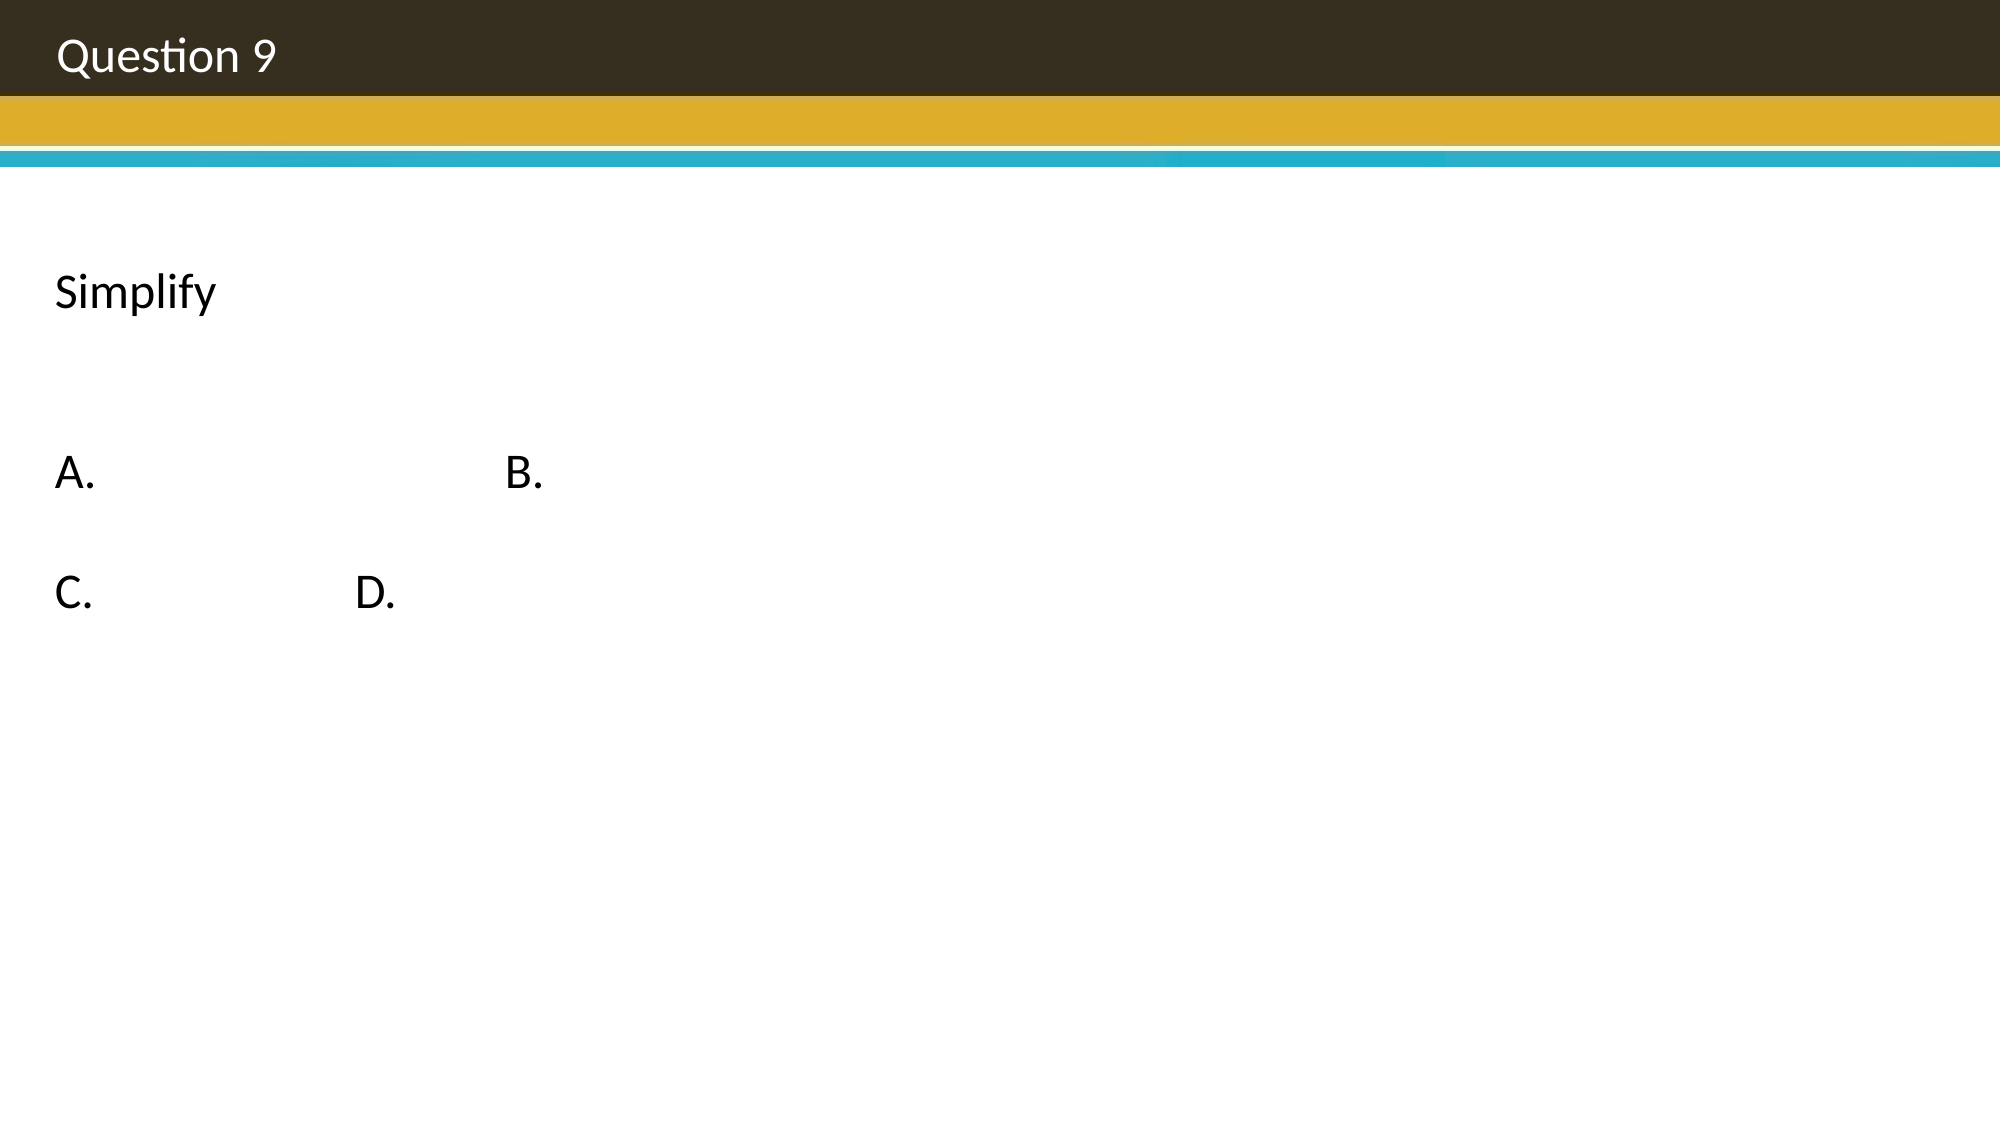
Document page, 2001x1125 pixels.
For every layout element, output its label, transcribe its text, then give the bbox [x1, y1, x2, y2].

picture [0, 0, 2000, 167]
text_box Question 9 [41, 14, 293, 90]
